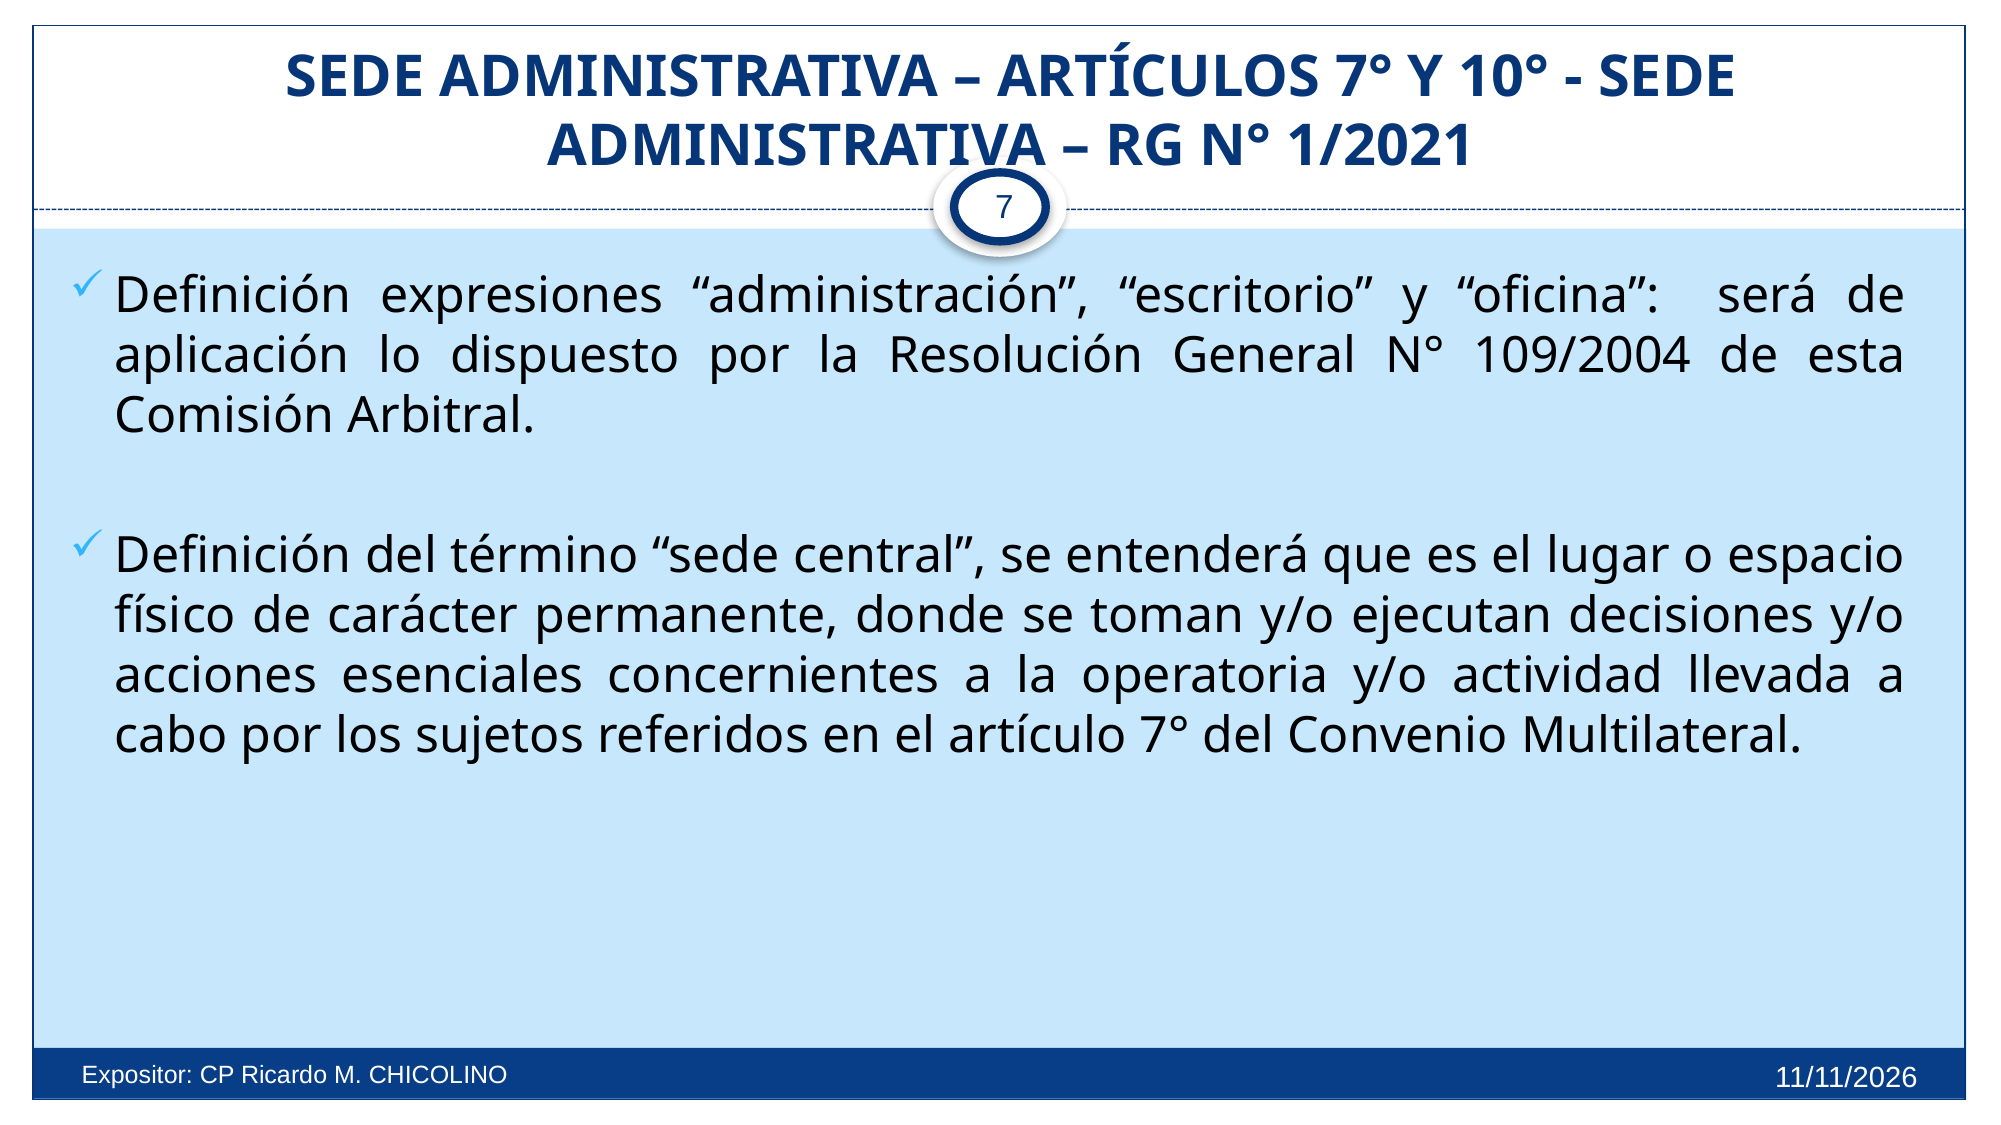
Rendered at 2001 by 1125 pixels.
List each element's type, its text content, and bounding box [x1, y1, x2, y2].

title SEDE ADMINISTRATIVA – ARTÍCULOS 7° Y 10° - SEDE ADMINISTRATIVA – RG N° 1/2021 [90, 30, 1934, 185]
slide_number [1266, 1050, 1933, 1111]
footer Expositor: CP Ricardo M. CHICOLINO [66, 1051, 850, 1112]
list Definición expresiones “administración”, “escritorio” y “oficina”: será de aplicación lo dispuesto por la Resolución General N° 109/2004 de esta Comisión Arbitral. Definición del término “sede central”, se entenderá que es el lugar o espacio físico de carácter permanente, donde se toman y/o ejecutan decisiones y/o acciones esenciales concernientes a la operatoria y/o actividad llevada a cabo por los sujetos referidos en el artículo 7° del Convenio Multilateral. [55, 255, 1922, 1005]
slide_number 7 [954, 168, 1055, 241]
